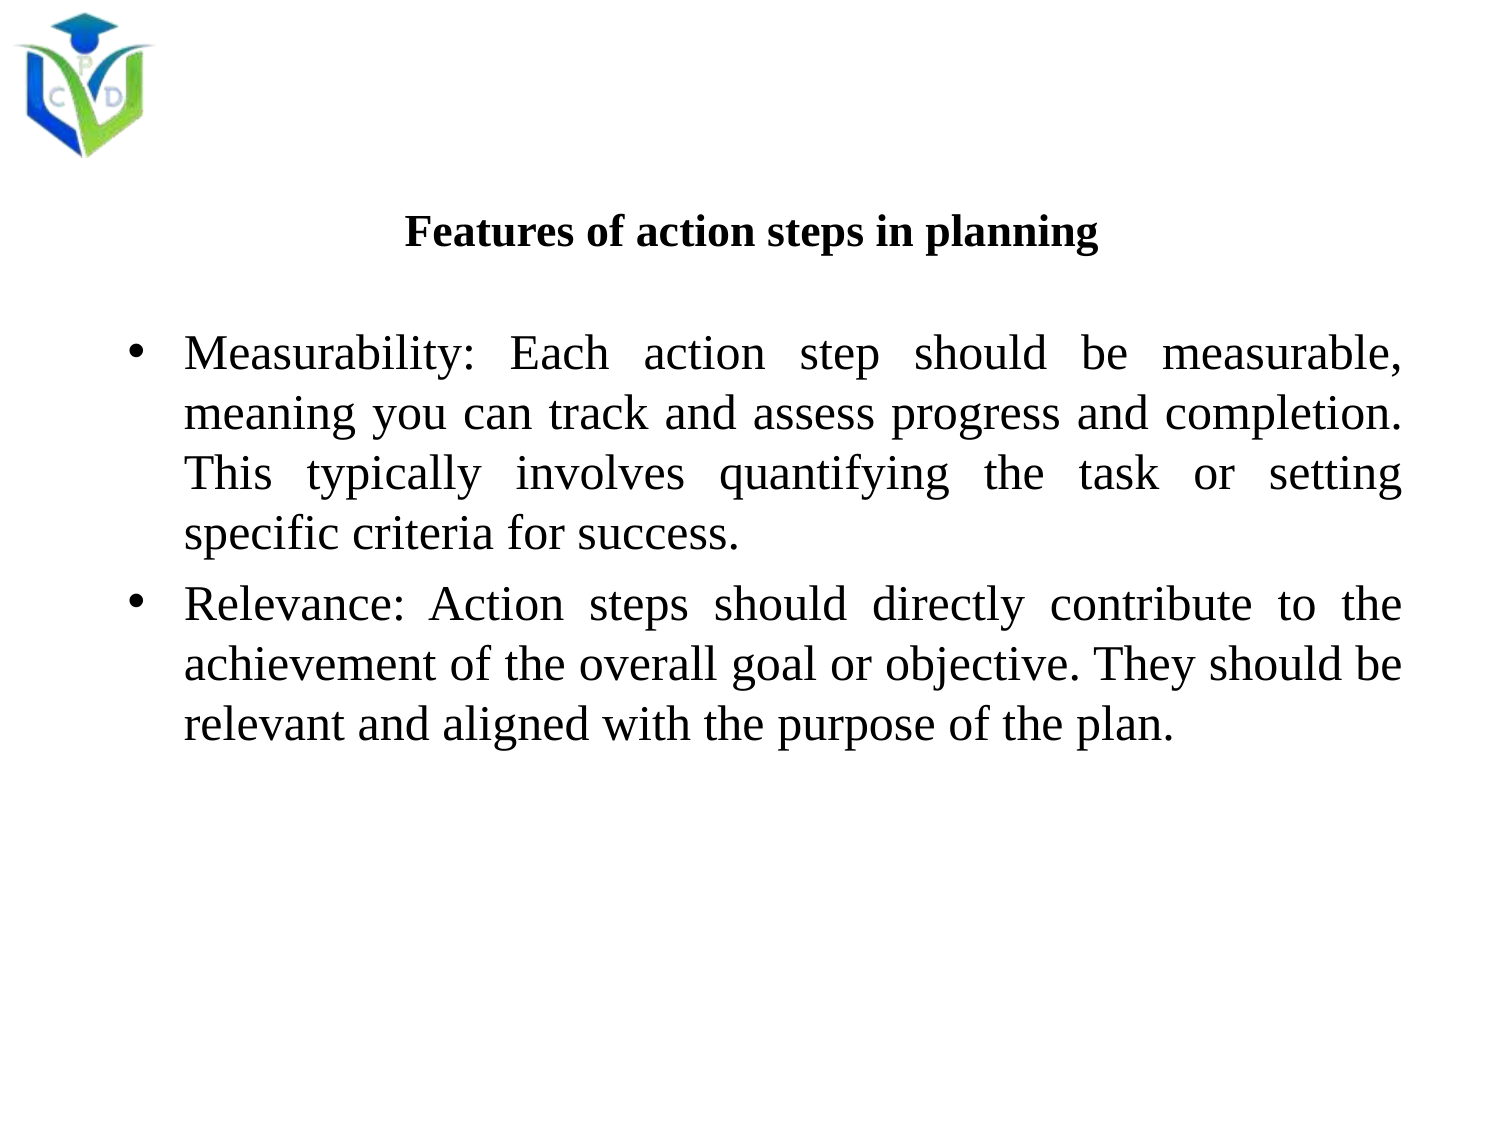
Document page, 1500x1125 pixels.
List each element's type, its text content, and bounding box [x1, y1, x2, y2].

title Features of action steps in planning [97, 192, 1418, 264]
picture [12, 12, 159, 158]
list Measurability: Each action step should be measurable, meaning you can track and assess progress and completion. This typically involves quantifying the task or setting specific criteria for success. Relevance: Action steps should directly contribute to the achievement of the overall goal or objective. They should be relevant and aligned with the purpose of the plan. [112, 312, 1419, 1028]
